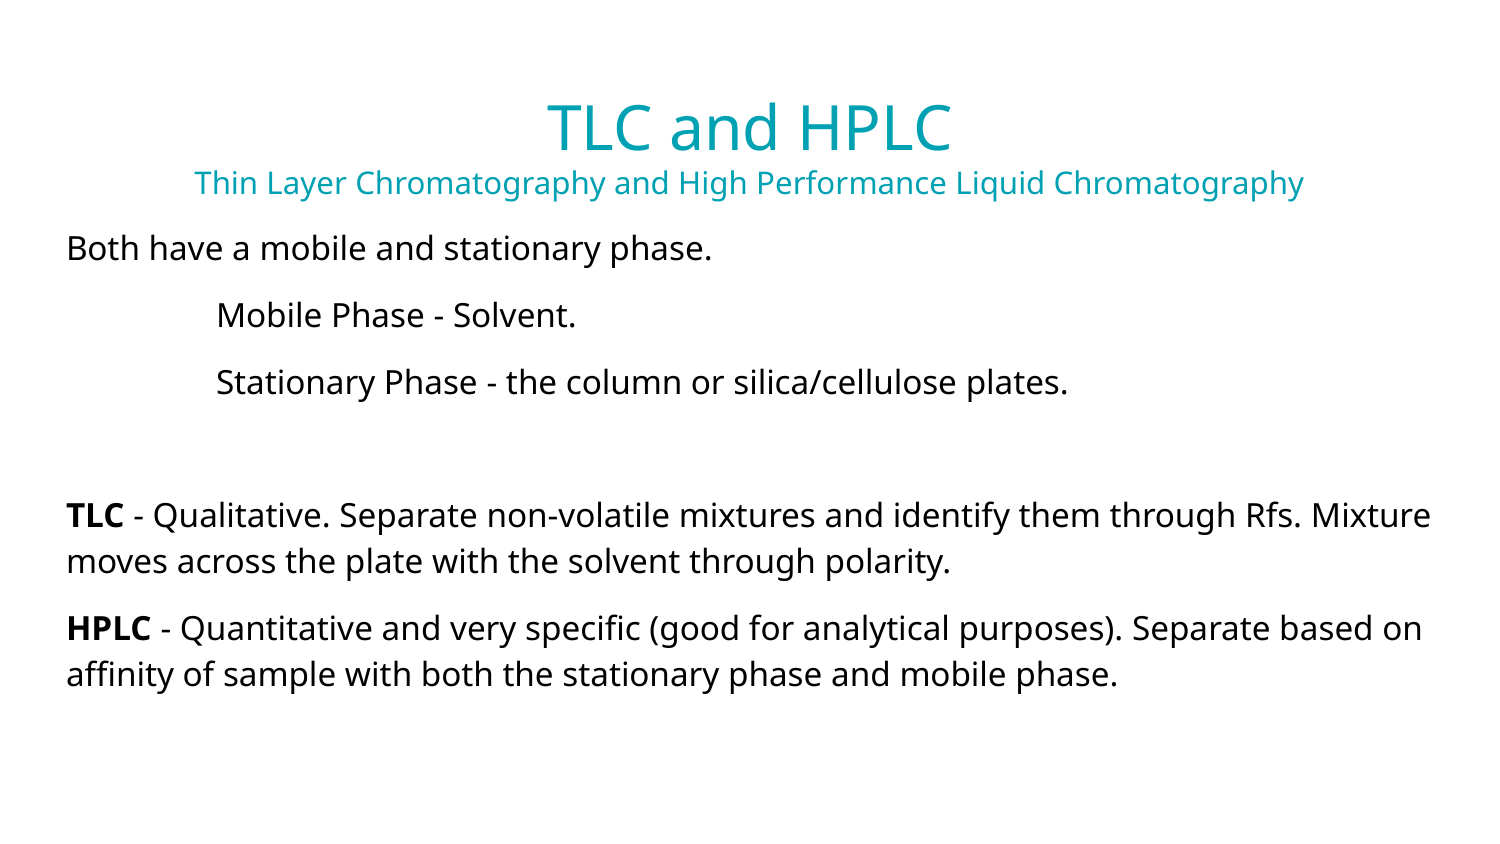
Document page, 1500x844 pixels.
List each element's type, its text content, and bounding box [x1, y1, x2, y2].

list Both have a mobile and stationary phase. Mobile Phase - Solvent. Stationary Phase - the column or silica/cellulose plates. TLC - Qualitative. Separate non-volatile mixtures and identify them through Rfs. Mixture moves across the plate with the solvent through polarity. HPLC - Quantitative and very specific (good for analytical purposes). Separate based on affinity of sample with both the stationary phase and mobile phase. [51, 206, 1449, 758]
title TLC and HPLC Thin Layer Chromatography and High Performance Liquid Chromatography [51, 72, 1449, 206]
